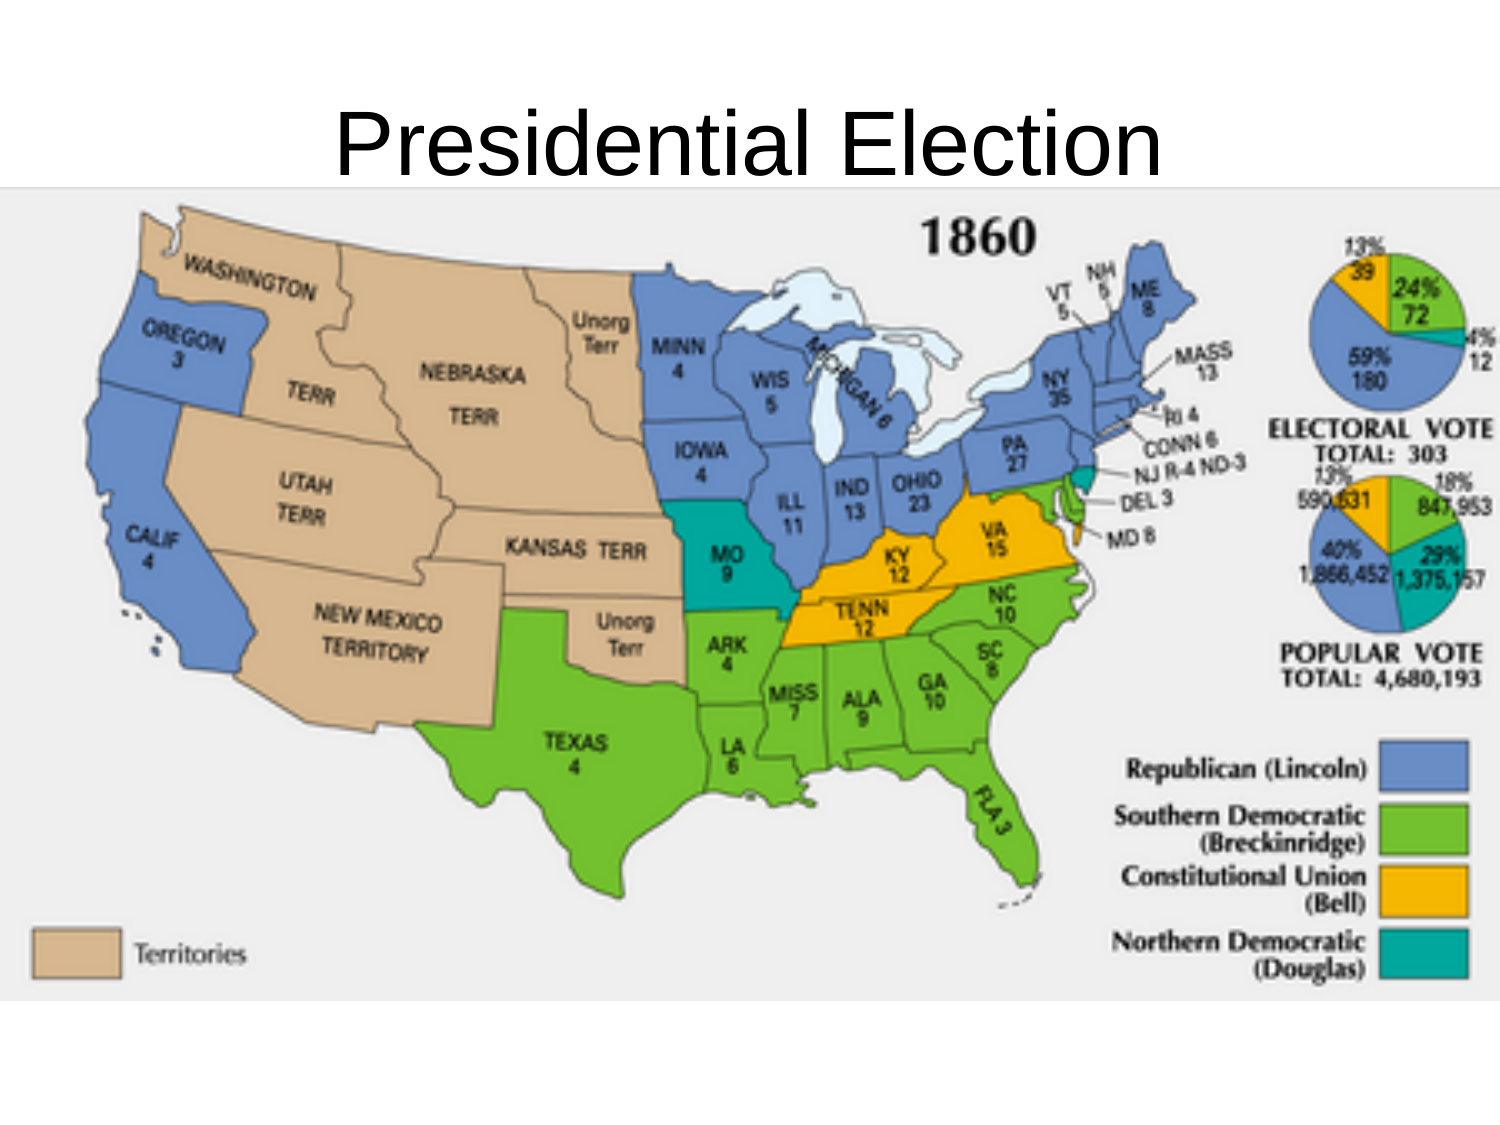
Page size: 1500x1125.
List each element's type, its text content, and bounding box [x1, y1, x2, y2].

text_box Presidential Election [74, 45, 1425, 185]
picture [0, 187, 1500, 1002]
